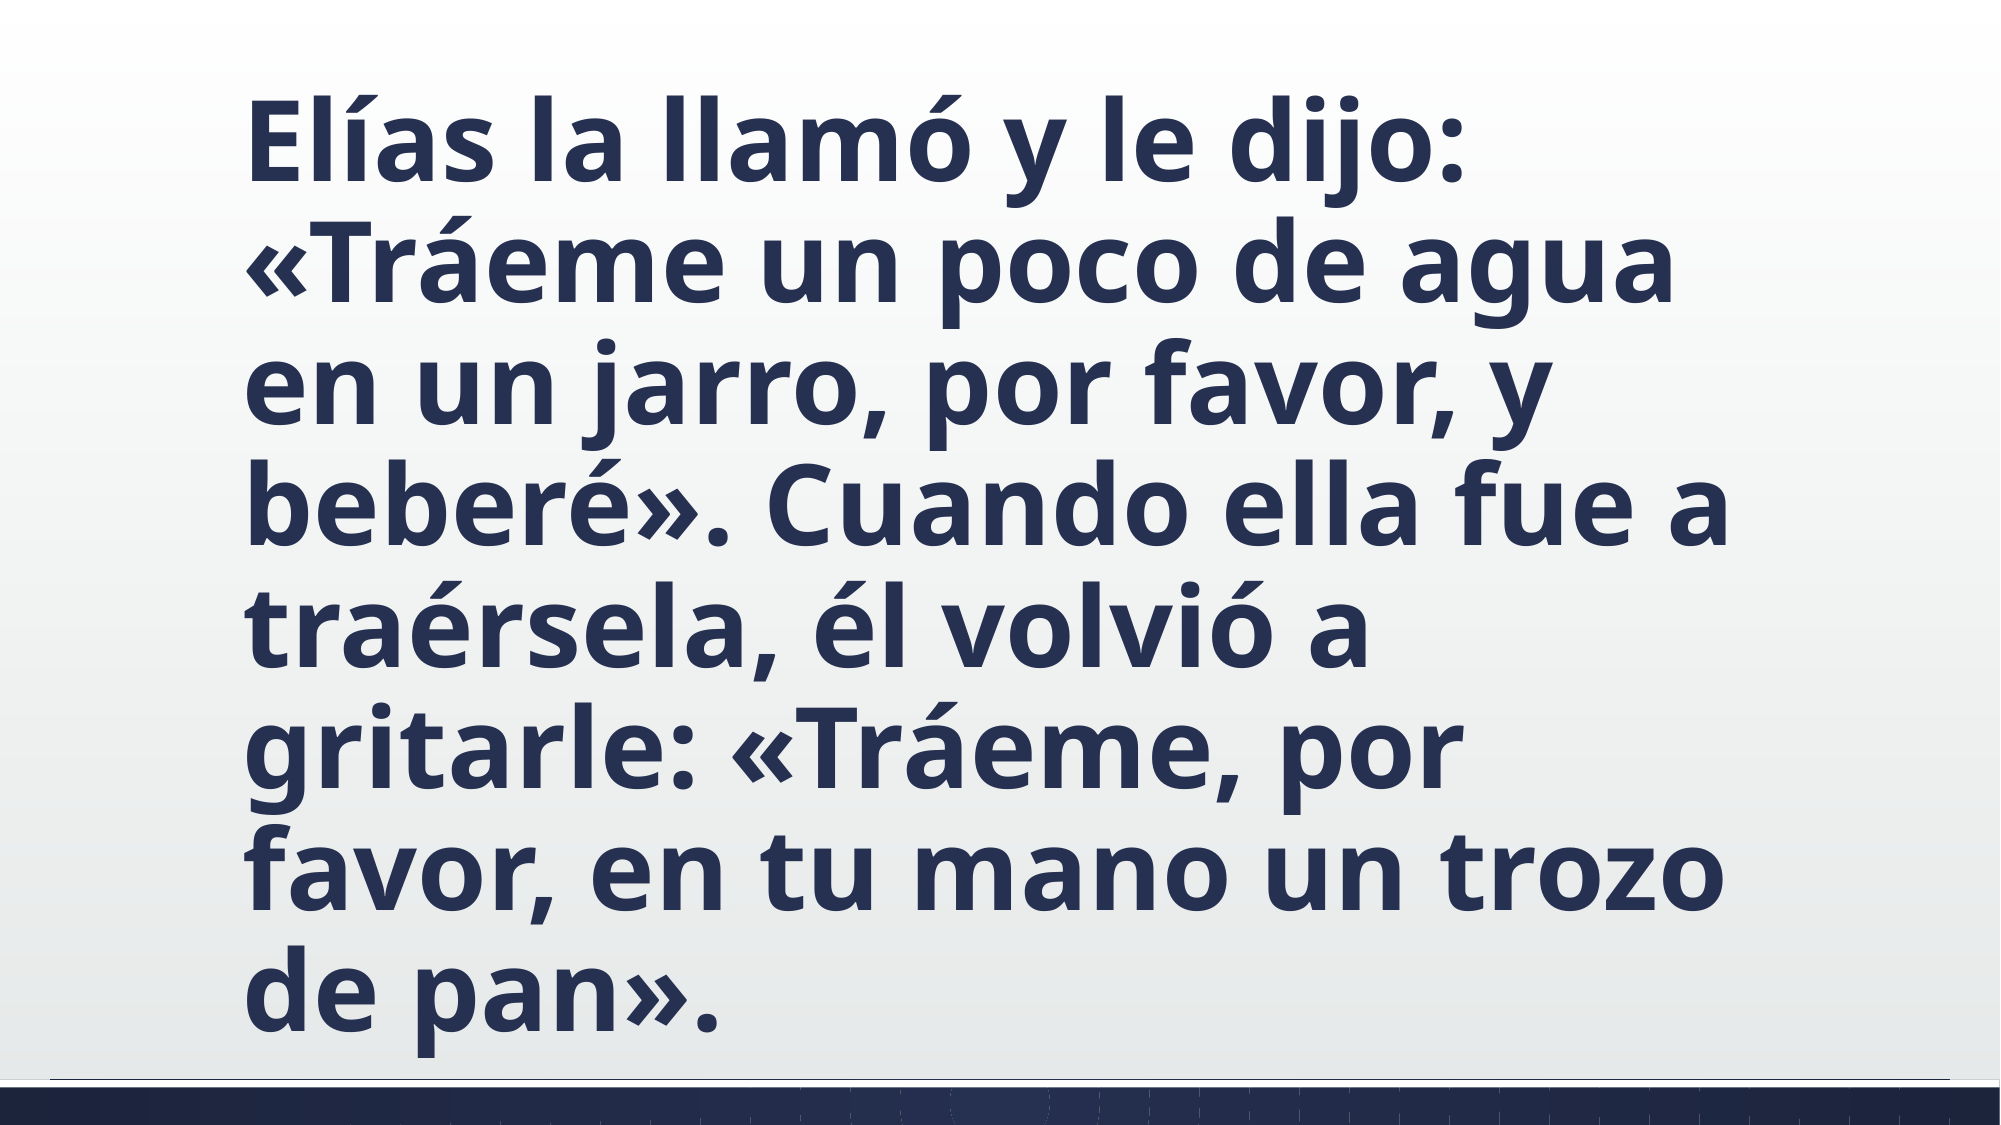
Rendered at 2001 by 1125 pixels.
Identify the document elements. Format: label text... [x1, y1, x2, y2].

list Elías la llamó y le dijo: «Tráeme un poco de agua en un jarro, por favor, y beberé». Cuando ella fue a traérsela, él volvió a gritarle: «Tráeme, por favor, en tu mano un trozo de pan». [219, 76, 1816, 990]
